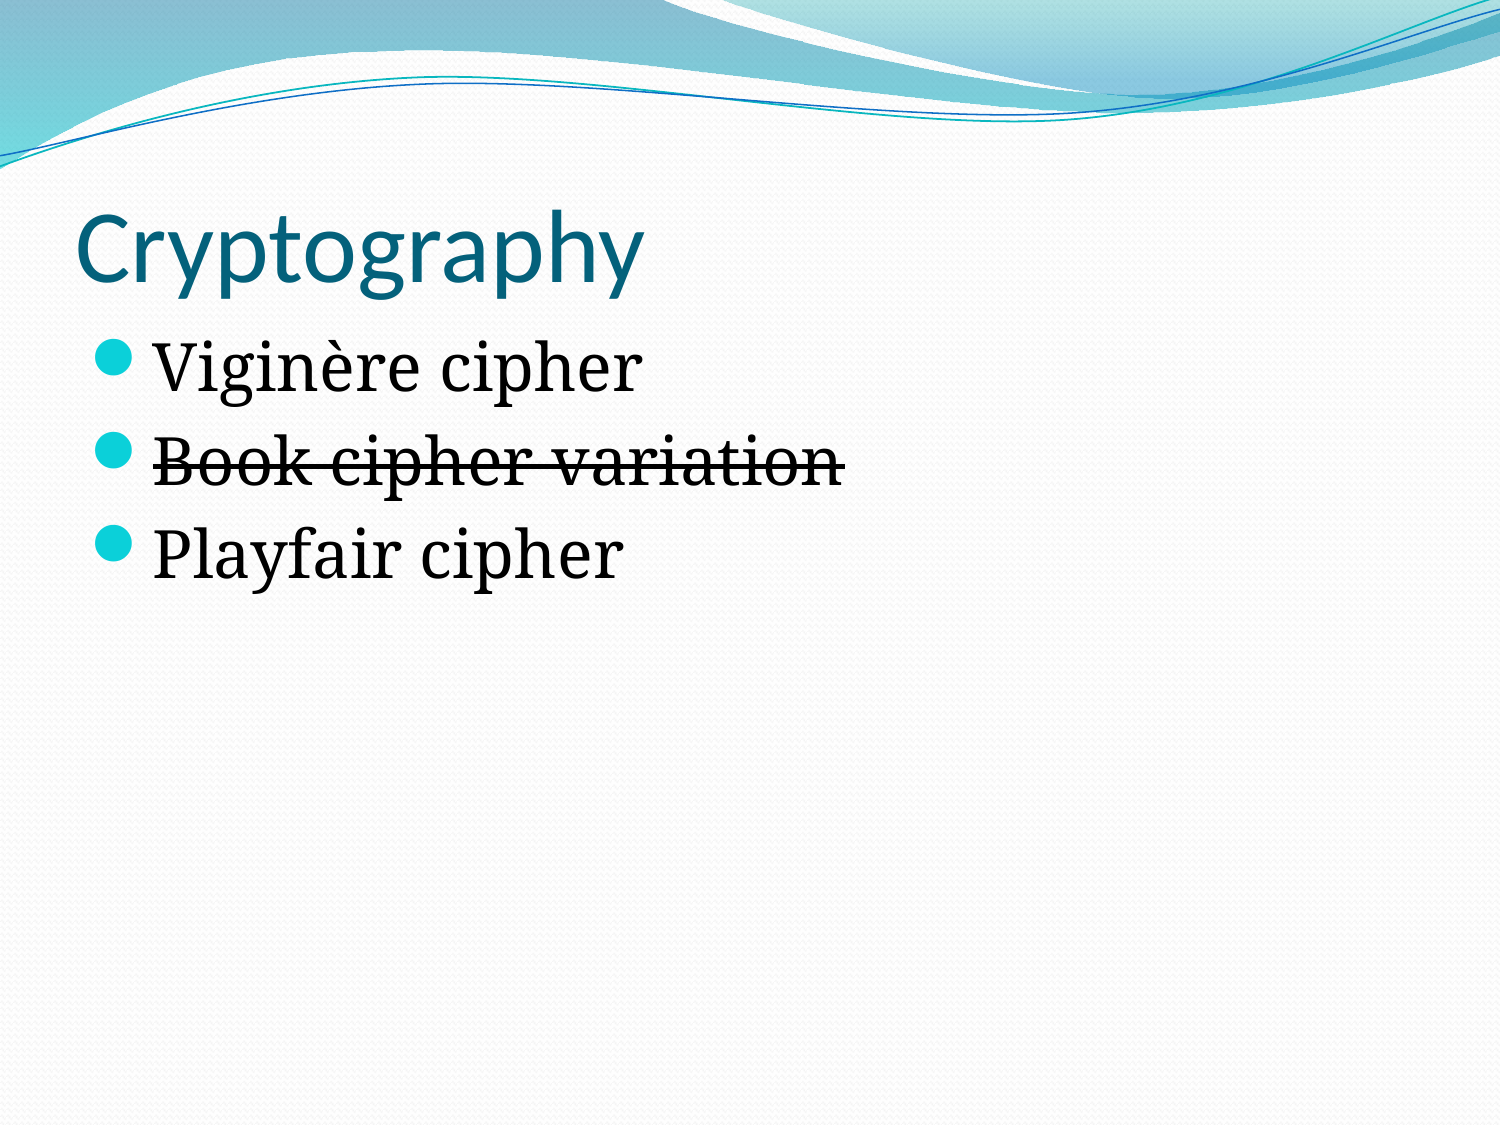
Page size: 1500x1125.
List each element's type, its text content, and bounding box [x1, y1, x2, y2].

list Viginère cipher Book cipher variation Playfair cipher [75, 317, 1425, 1038]
title Cryptography [75, 115, 1425, 303]
